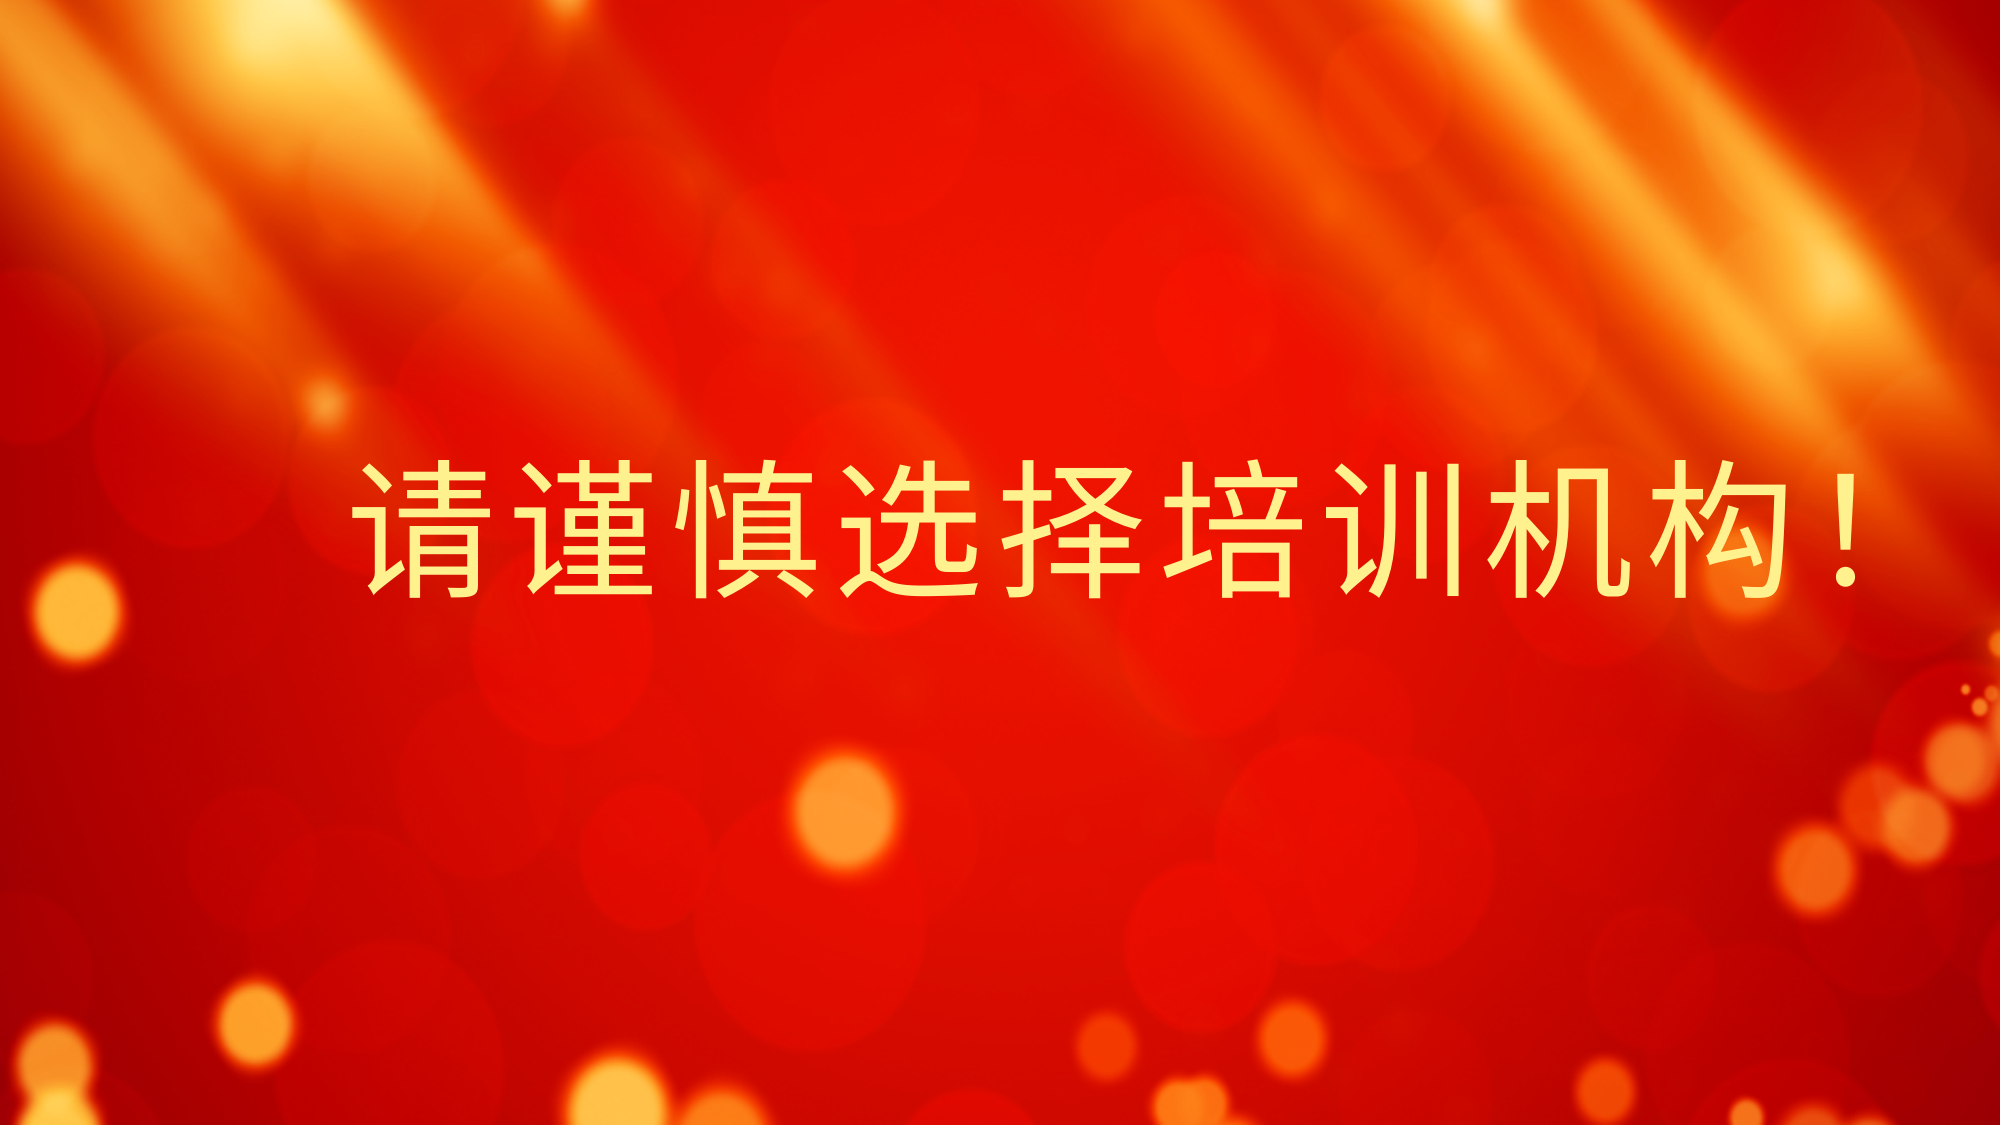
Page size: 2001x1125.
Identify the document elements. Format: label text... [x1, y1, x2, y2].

picture [0, 0, 2000, 1125]
text_box 请谨慎选择培训机构！ [320, 429, 1836, 625]
